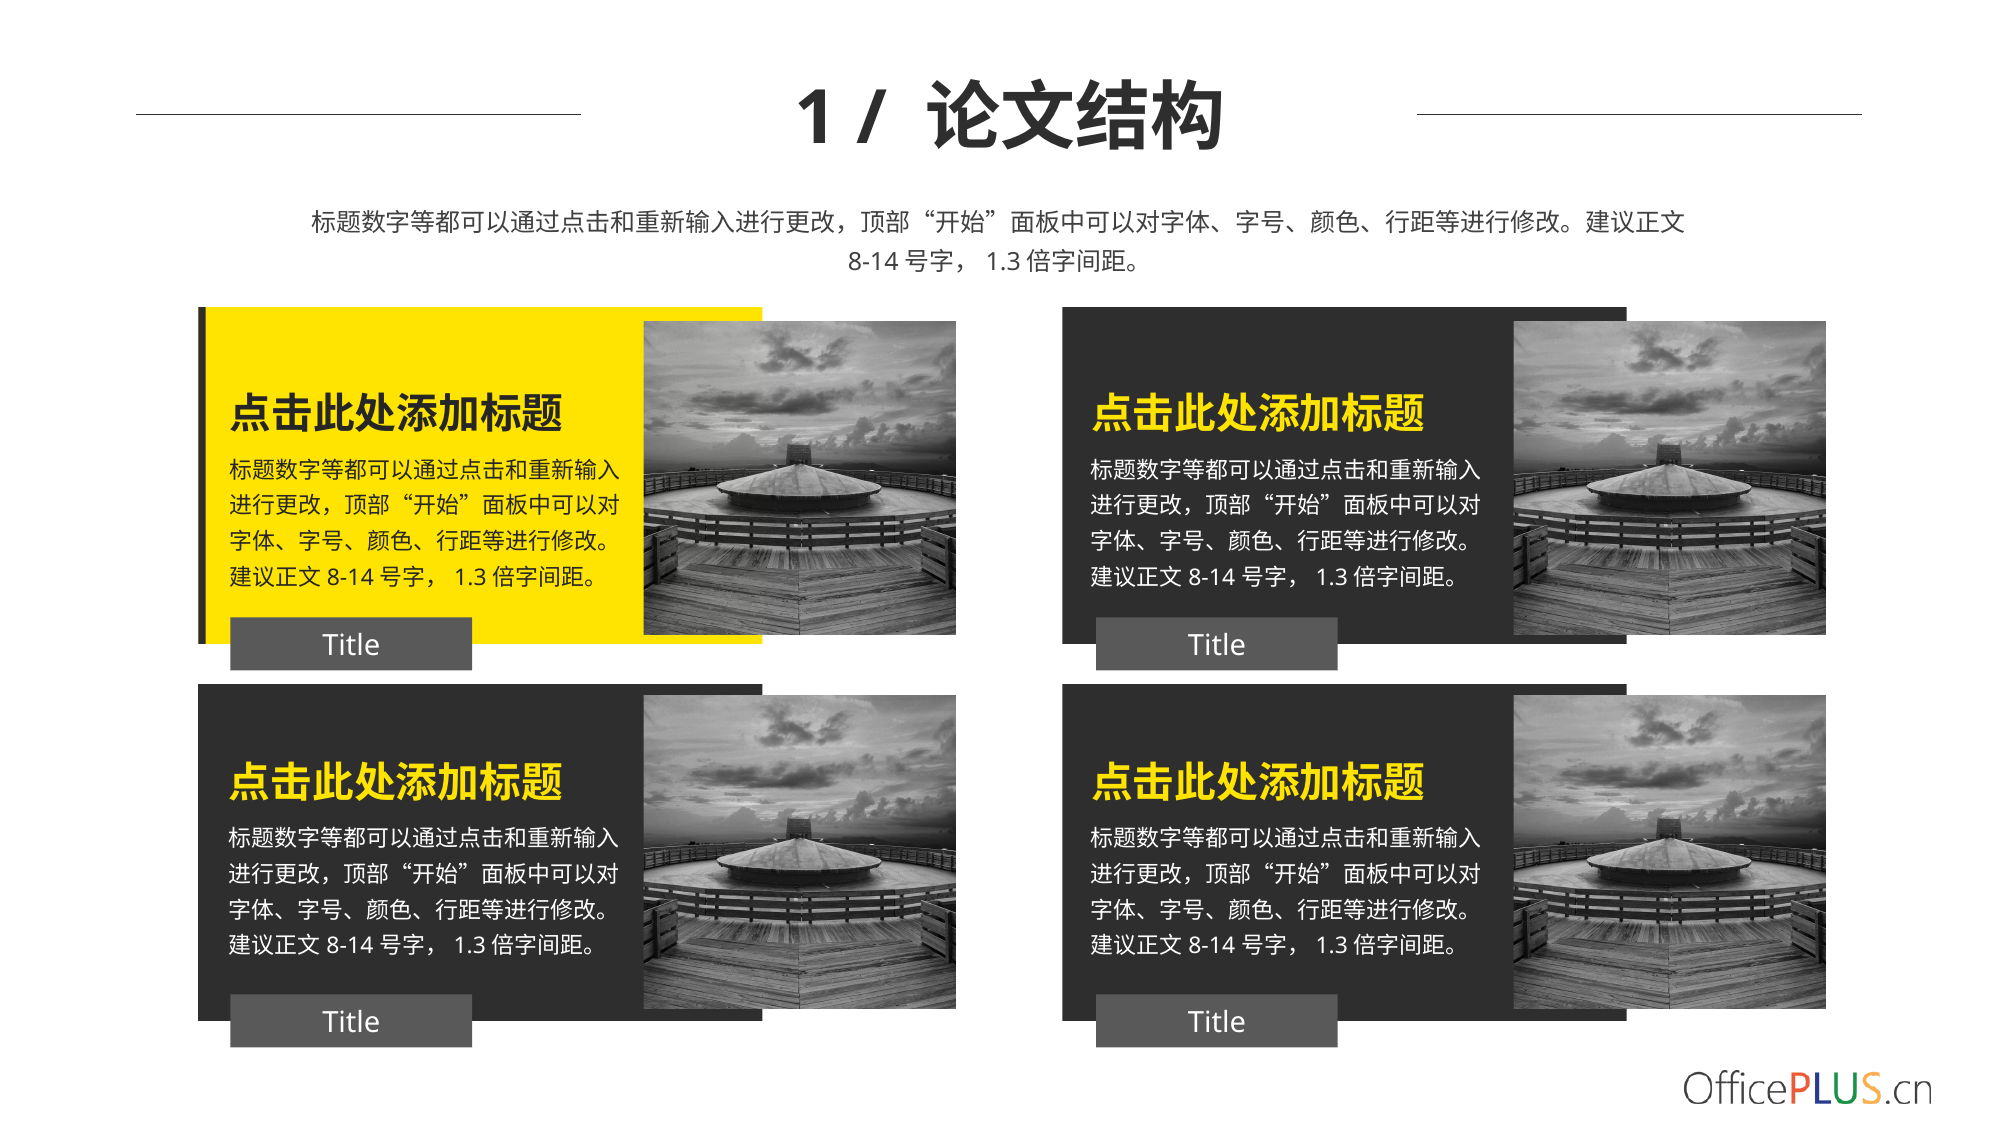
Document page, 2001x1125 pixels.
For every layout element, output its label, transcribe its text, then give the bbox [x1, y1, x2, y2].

text_box 标题数字等都可以通过点击和重新输入进行更改，顶部“开始”面板中可以对字体、字号、颜色、行距等进行修改。建议正文8-14号字，1.3倍字间距。 [214, 439, 643, 598]
text_box Title [1095, 616, 1339, 671]
text_box 点击此处添加标题 [1076, 748, 1471, 808]
text_box [197, 306, 207, 645]
text_box 点击此处添加标题 [214, 748, 609, 808]
text_box 标题数字等都可以通过点击和重新输入进行更改，顶部“开始”面板中可以对字体、字号、颜色、行距等进行修改。建议正文8-14号字，1.3倍字间距。 [296, 190, 1704, 283]
text_box Title [229, 616, 473, 671]
text_box [1061, 683, 1628, 1022]
text_box Title [229, 993, 473, 1048]
text_box Title [1095, 993, 1339, 1048]
text_box [197, 683, 763, 1022]
text_box 标题数字等都可以通过点击和重新输入进行更改，顶部“开始”面板中可以对字体、字号、颜色、行距等进行修改。建议正文8-14号字，1.3倍字间距。 [1076, 439, 1506, 598]
picture [1513, 321, 1826, 635]
text_box 标题数字等都可以通过点击和重新输入进行更改，顶部“开始”面板中可以对字体、字号、颜色、行距等进行修改。建议正文8-14号字，1.3倍字间距。 [214, 808, 643, 966]
text_box 1 / 论文结构 [759, 61, 1241, 166]
text_box 点击此处添加标题 [214, 379, 609, 439]
picture [1513, 695, 1826, 1009]
text_box [207, 306, 763, 645]
picture [643, 695, 956, 1009]
picture [1684, 1070, 1931, 1104]
text_box 点击此处添加标题 [1076, 379, 1471, 439]
text_box [1061, 306, 1628, 645]
picture [643, 321, 956, 635]
text_box 标题数字等都可以通过点击和重新输入进行更改，顶部“开始”面板中可以对字体、字号、颜色、行距等进行修改。建议正文8-14号字，1.3倍字间距。 [1076, 808, 1506, 966]
